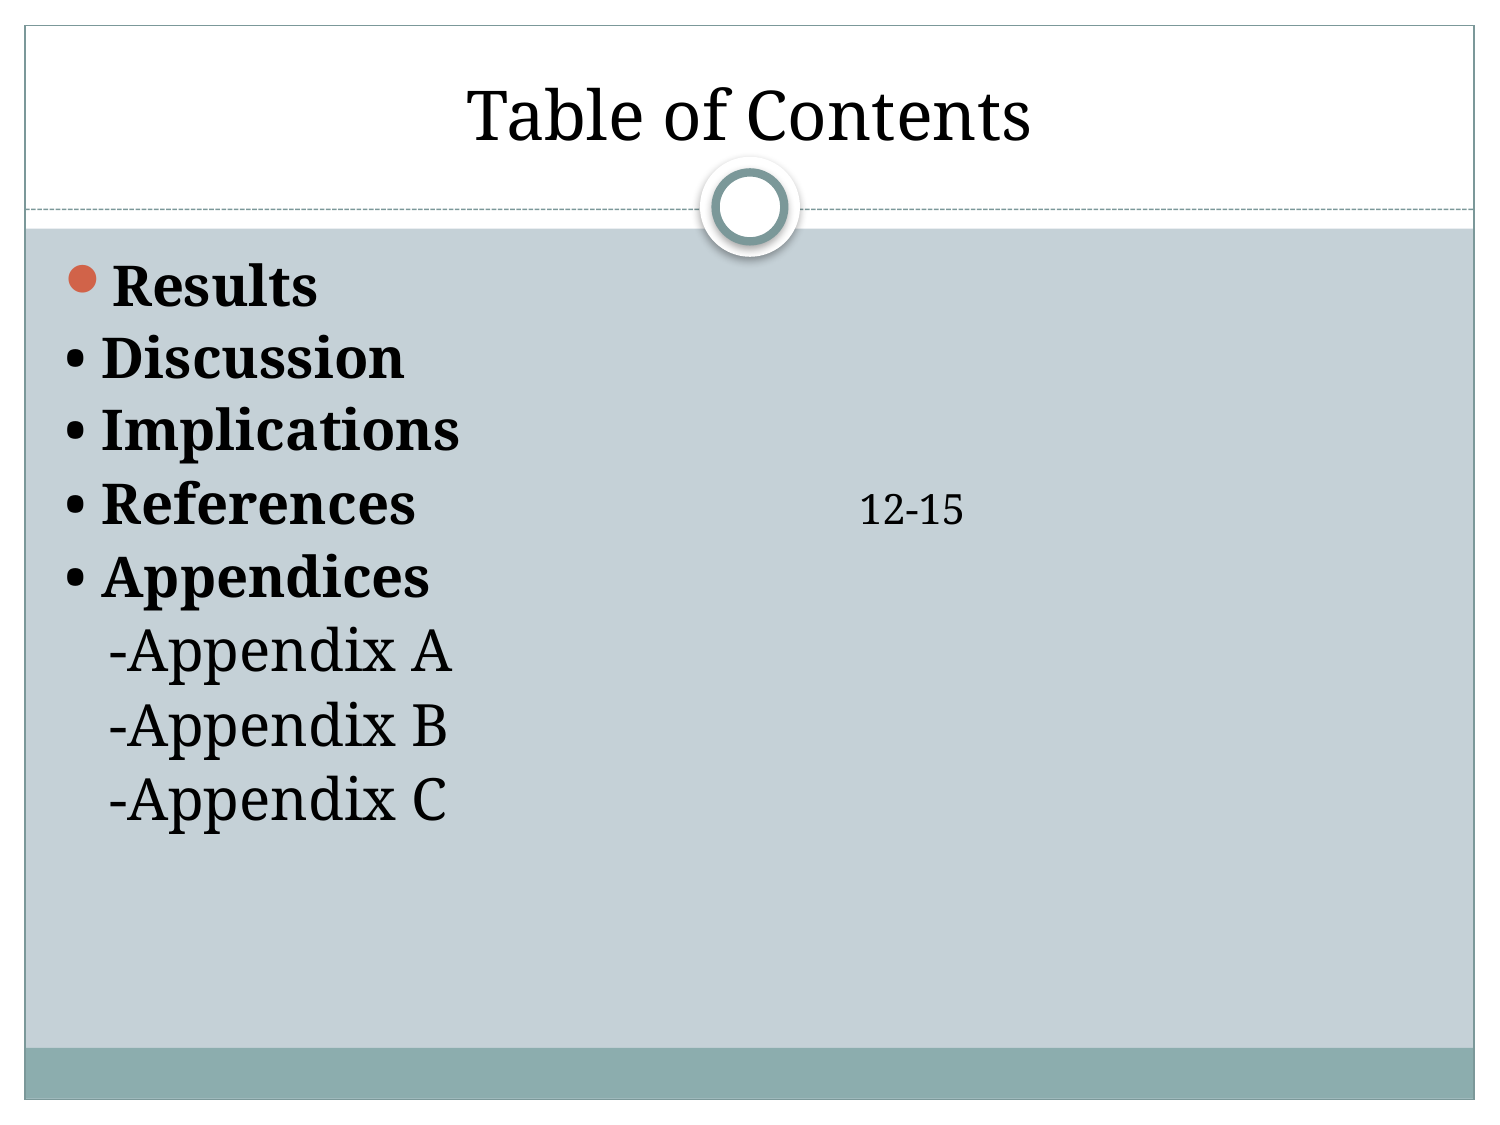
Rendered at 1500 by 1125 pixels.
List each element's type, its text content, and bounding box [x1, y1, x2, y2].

title Table of Contents [49, 37, 1450, 163]
list Results • Discussion • Implications • References 12-15 • Appendices -Appendix A -Appendix B -Appendix C [49, 250, 1445, 1001]
